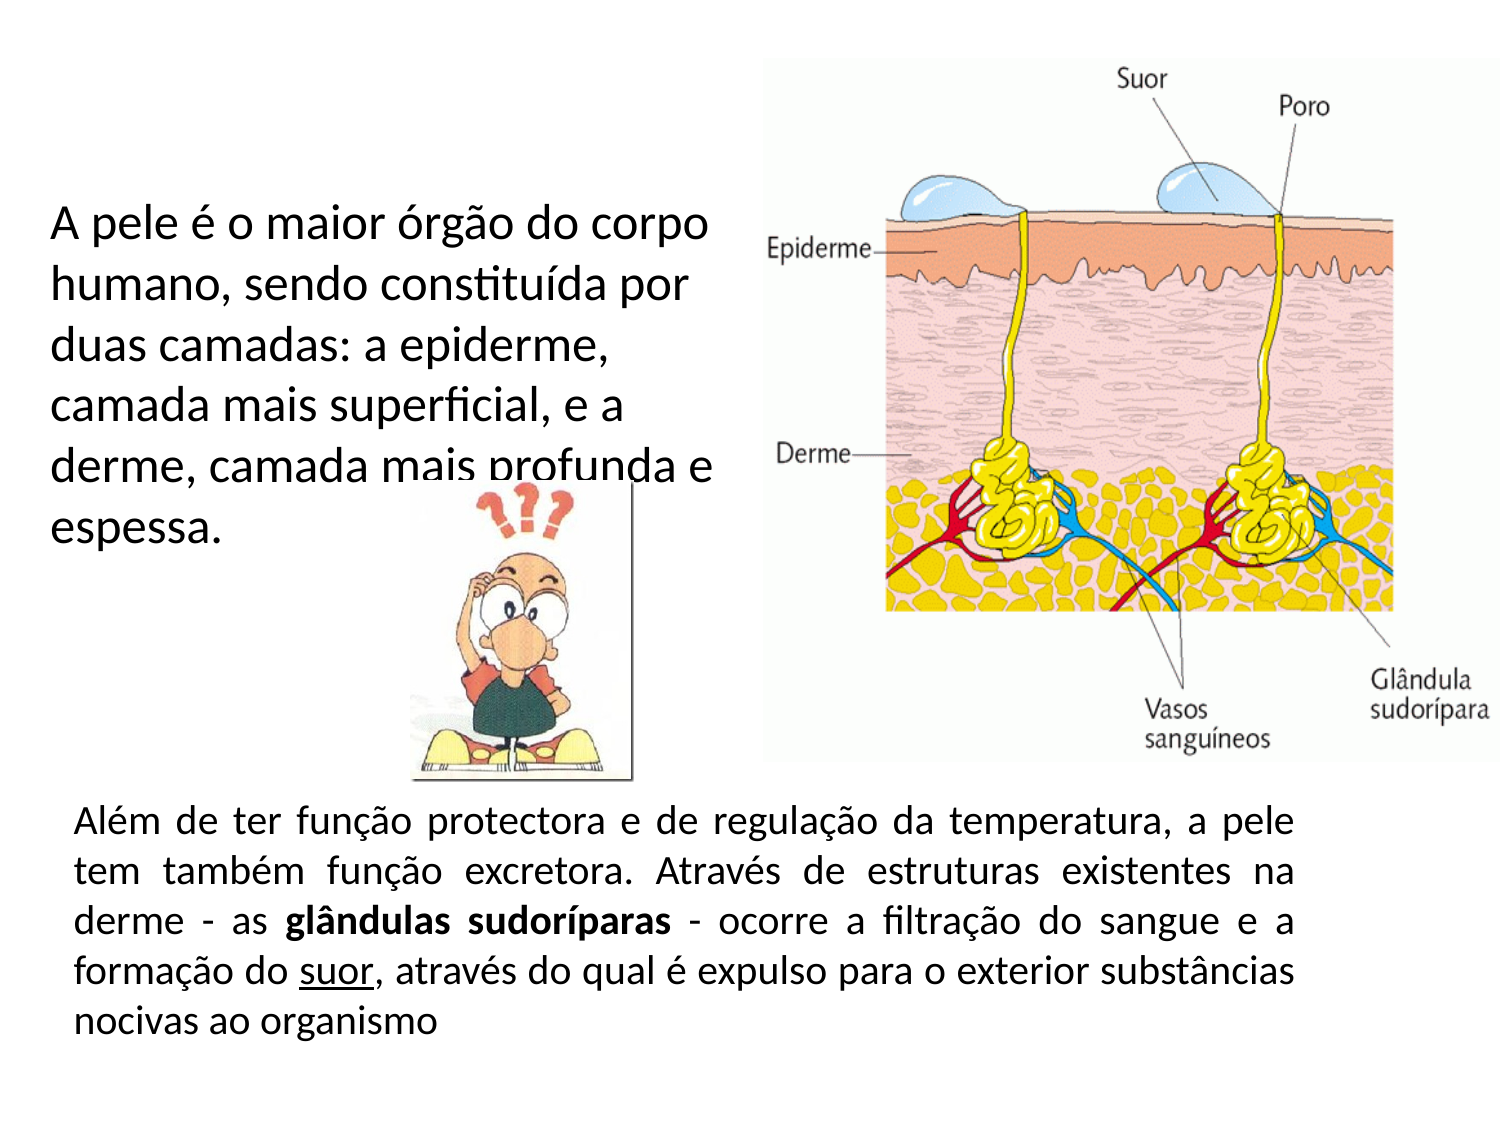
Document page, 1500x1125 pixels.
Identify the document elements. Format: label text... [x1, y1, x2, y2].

title A pele é o maior órgão do corpo humano, sendo constituída por duas camadas: a epiderme, camada mais superficial, e a derme, camada mais profunda e espessa. [35, 117, 758, 626]
picture [409, 480, 634, 782]
subtitle Além de ter função protectora e de regulação da temperatura, a pele tem também função excretora. Através de estruturas existentes na derme - as glândulas sudoríparas - ocorre a filtração do sangue e a formação do suor, através do qual é expulso para o exterior substâncias nocivas ao organismo [58, 785, 1311, 1058]
picture [763, 58, 1500, 762]
